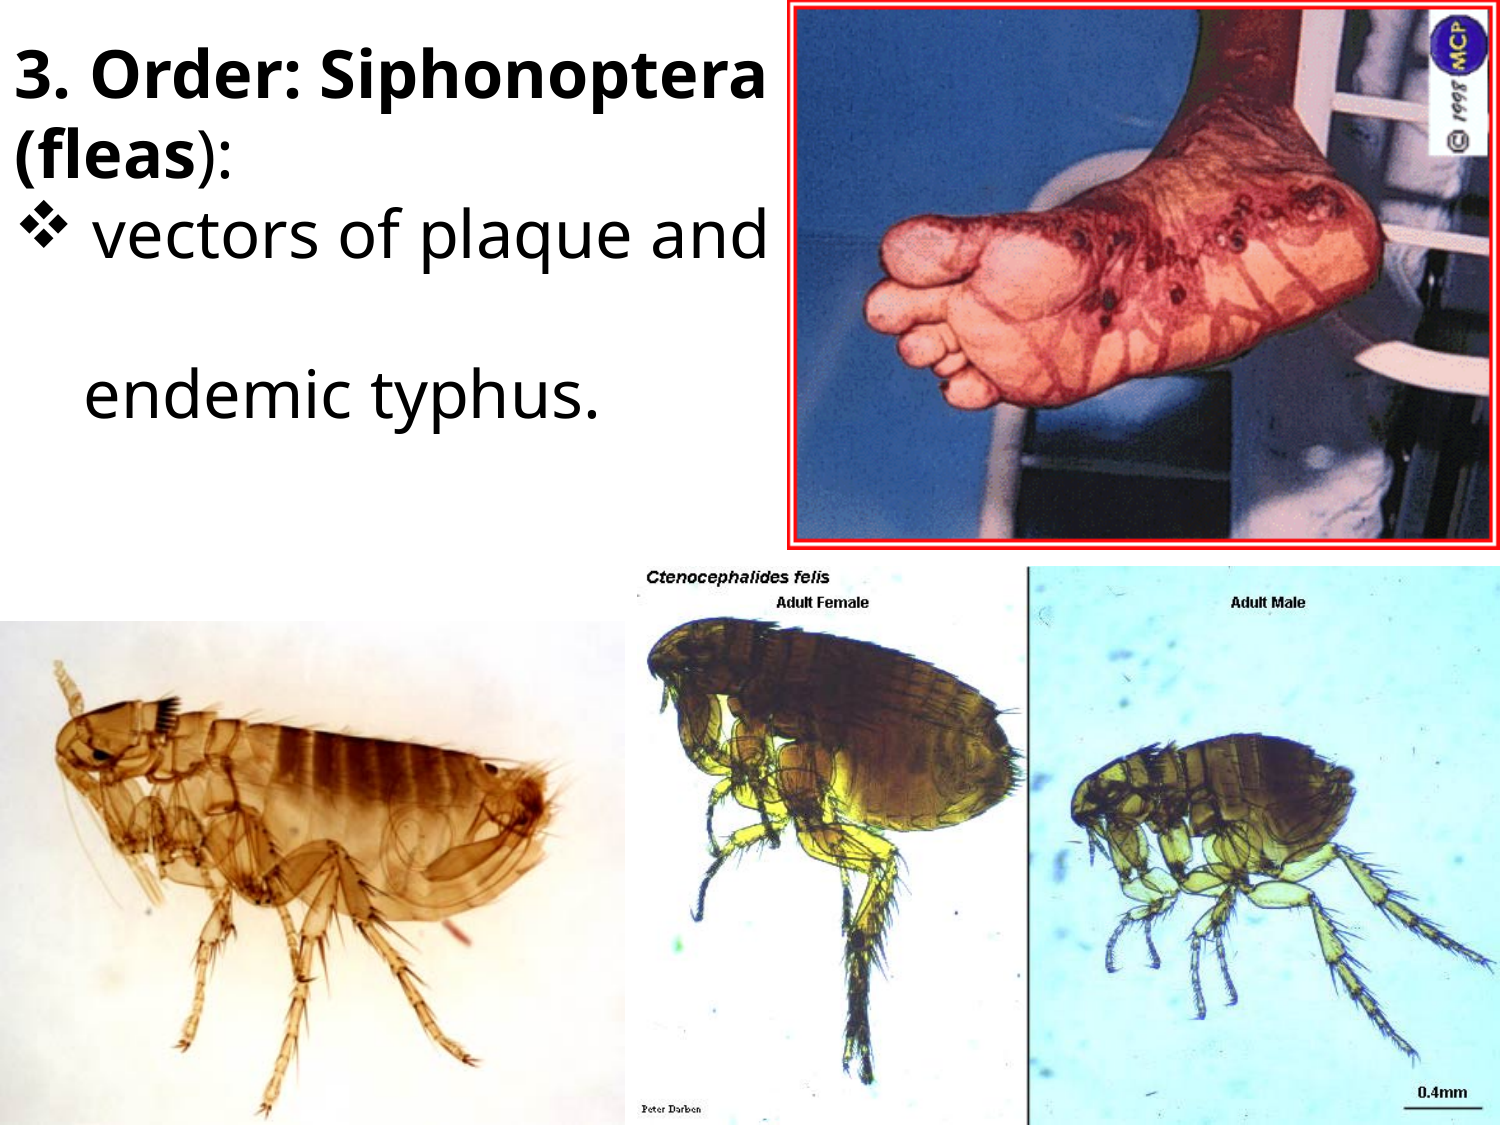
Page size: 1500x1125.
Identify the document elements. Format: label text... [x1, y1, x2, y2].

text_box 3. Order: Siphonoptera (fleas): vectors of plaque and endemic typhus. [0, 24, 782, 440]
picture [787, 0, 1500, 551]
picture [0, 621, 626, 1125]
picture [637, 566, 1500, 1125]
